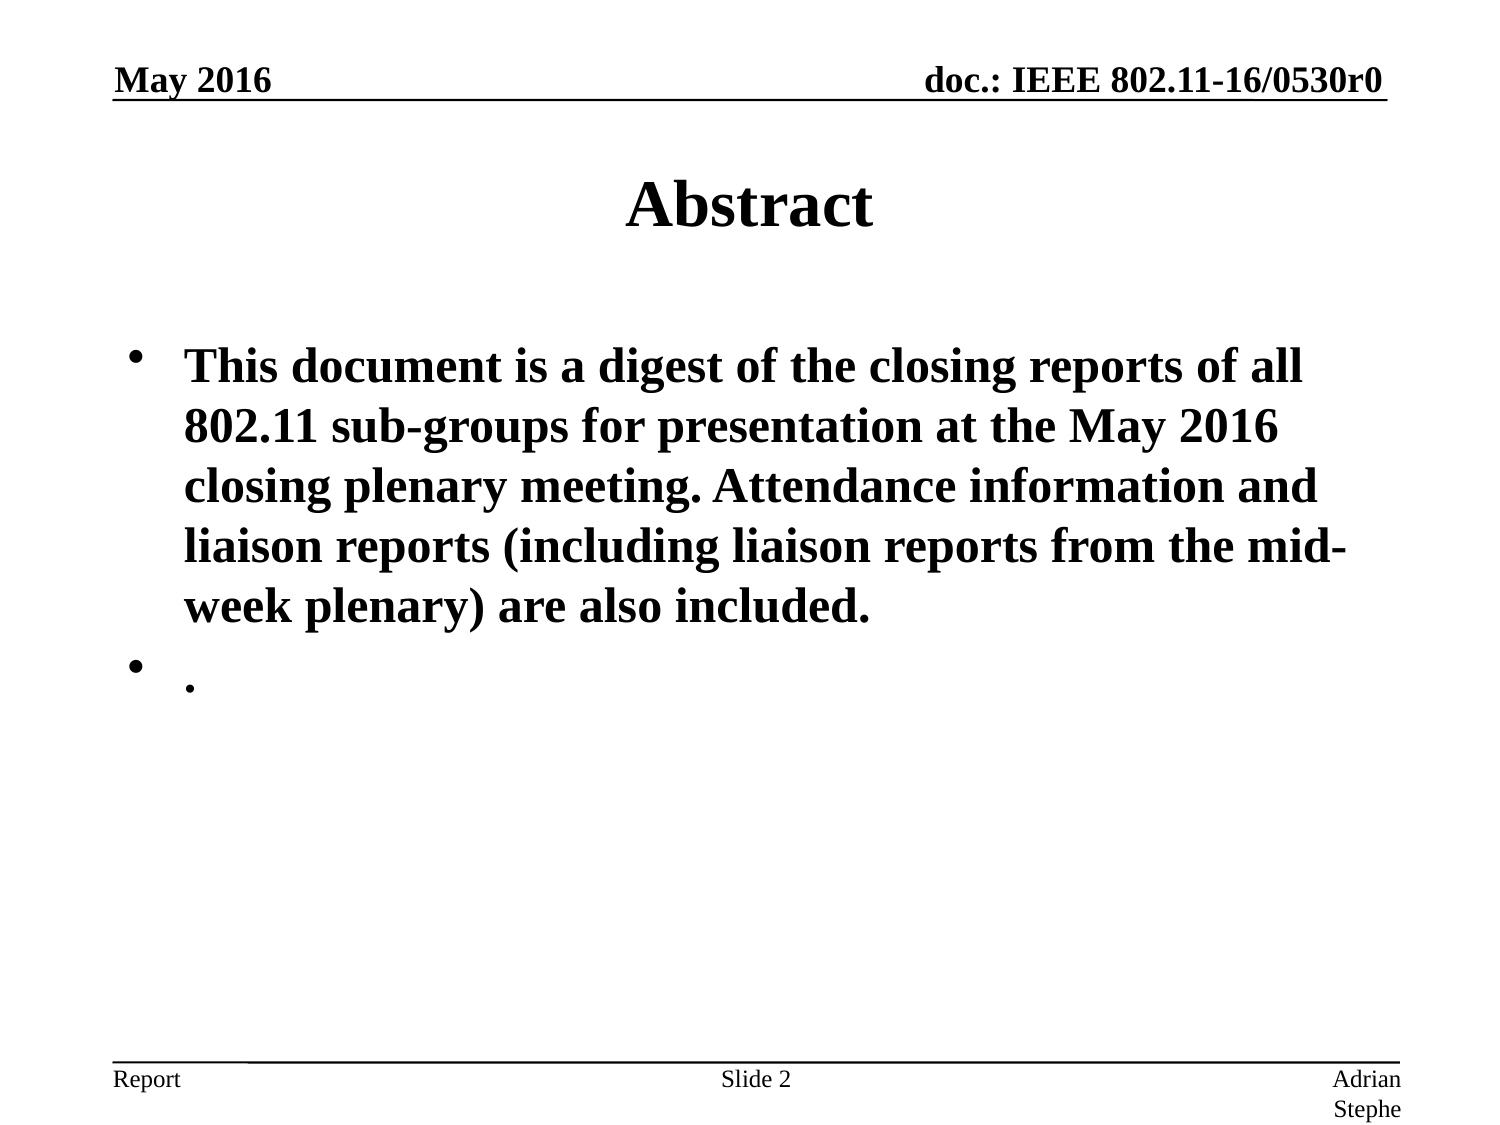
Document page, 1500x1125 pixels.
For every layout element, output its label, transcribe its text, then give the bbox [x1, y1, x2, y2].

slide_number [114, 54, 374, 101]
slide_number Slide 2 [711, 1061, 801, 1093]
footer Adrian Stephens, Intel Corporation [1324, 1061, 1402, 1093]
list This document is a digest of the closing reports of all 802.11 sub-groups for presentation at the May 2016 closing plenary meeting. Attendance information and liaison reports (including liaison reports from the mid-week plenary) are also included. . [112, 324, 1388, 1000]
title Abstract [112, 112, 1388, 288]
